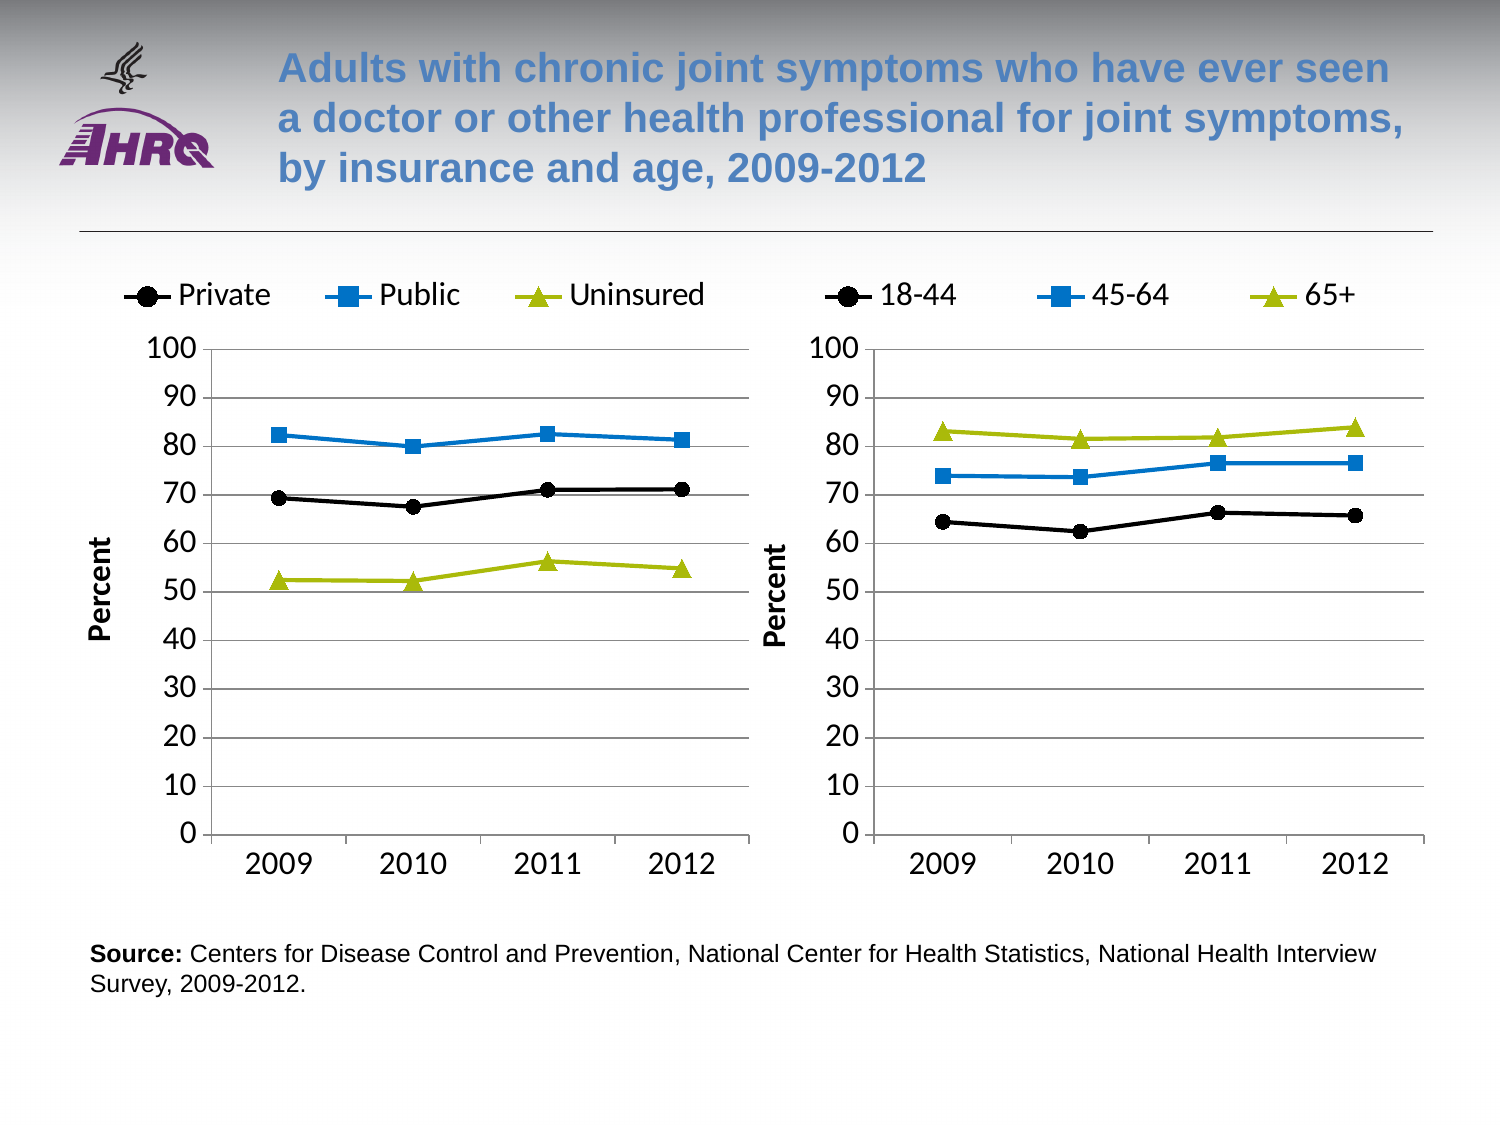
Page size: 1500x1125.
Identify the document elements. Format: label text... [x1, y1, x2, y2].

title Adults with chronic joint symptoms who have ever seen a doctor or other health professional for joint symptoms, by insurance and age, 2009-2012 [262, 45, 1425, 188]
text_box Source: Centers for Disease Control and Prevention, National Center for Health Statistics, National Health Interview Survey, 2009-2012. [74, 929, 1425, 1005]
picture [0, 0, 1500, 1125]
chart [74, 254, 1426, 901]
